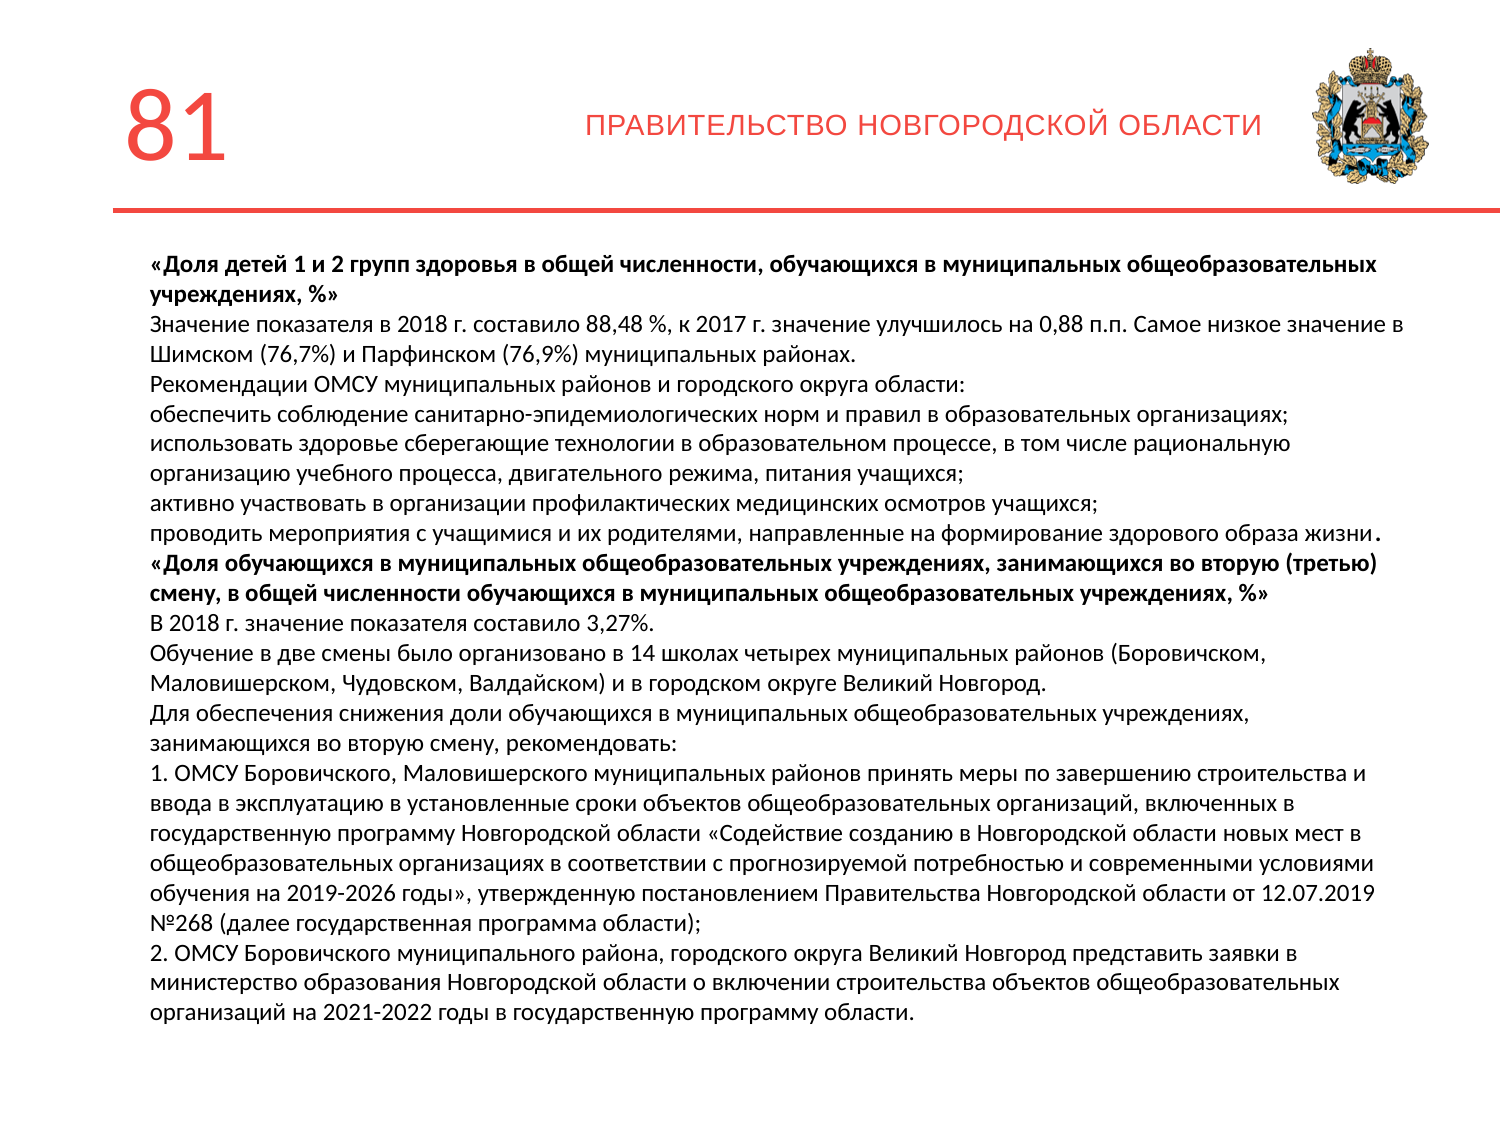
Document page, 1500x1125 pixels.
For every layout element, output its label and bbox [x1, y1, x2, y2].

text_box [135, 239, 1429, 1093]
text_box [570, 102, 1311, 147]
text_box [109, 48, 245, 189]
picture [1311, 48, 1429, 184]
